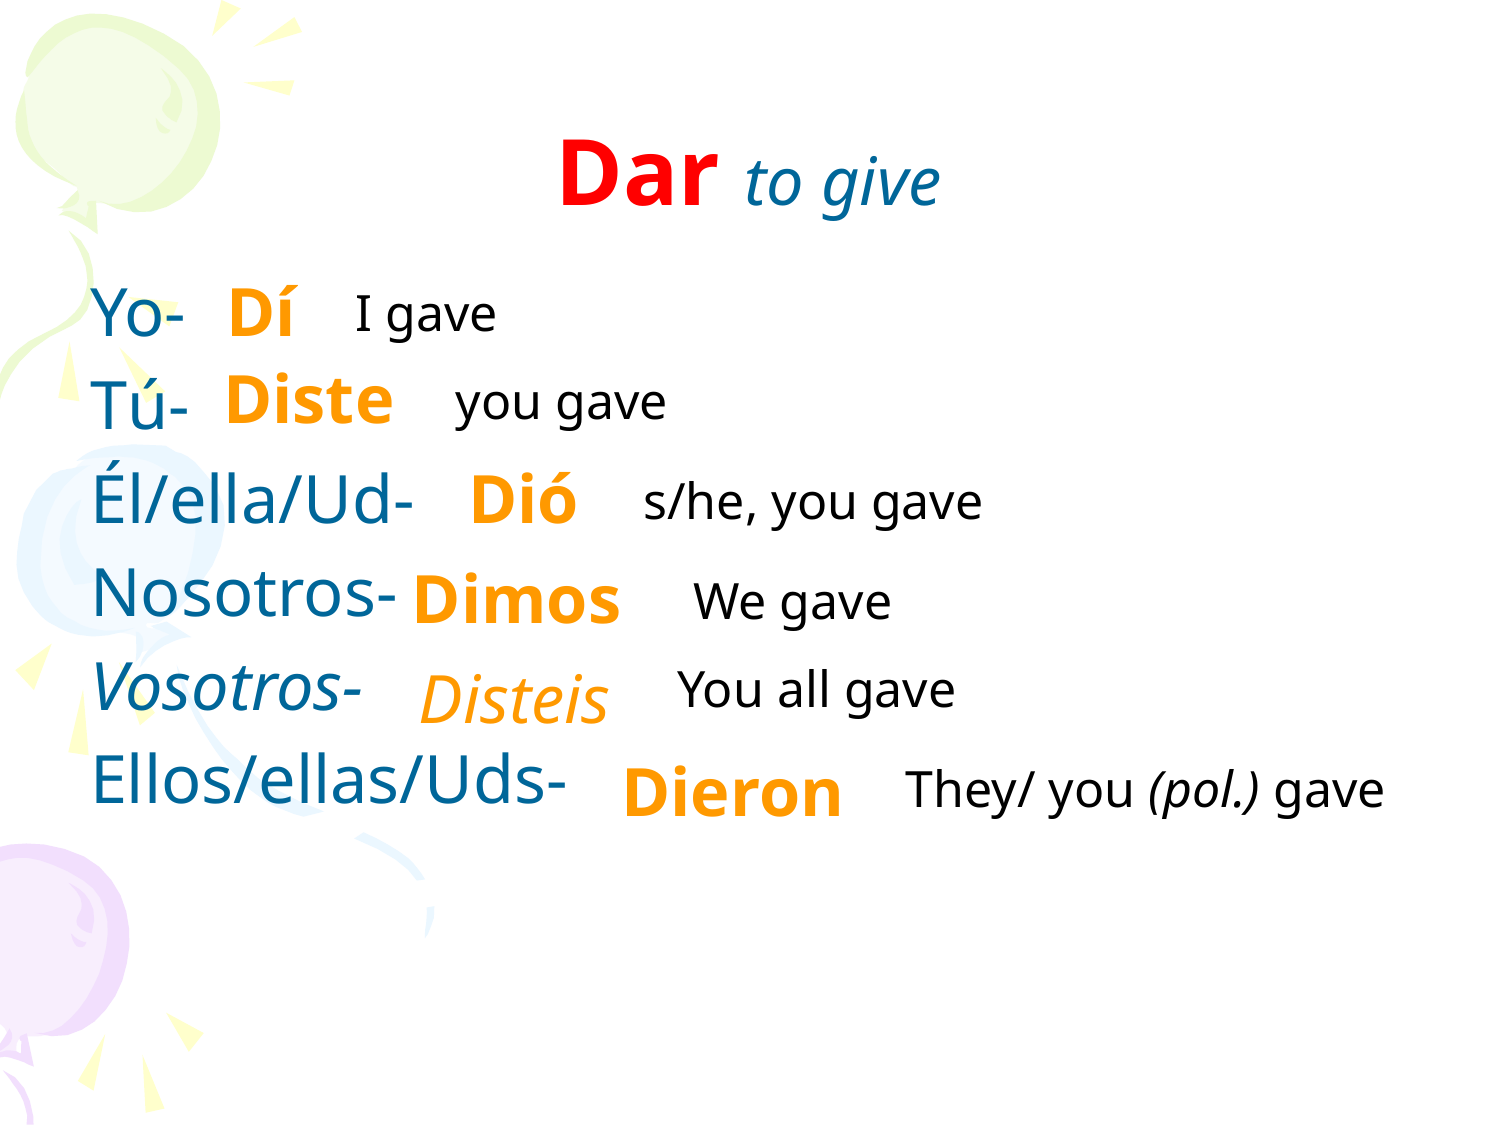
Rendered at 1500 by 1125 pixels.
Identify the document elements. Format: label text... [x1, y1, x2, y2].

text_box s/he, you gave [628, 461, 1138, 537]
list Yo- Tú- Él/ella/Ud- Nosotros- Vosotros- Ellos/ellas/Uds- [75, 262, 1425, 994]
text_box Dió [453, 449, 595, 545]
text_box We gave [678, 561, 1188, 637]
text_box I gave [340, 274, 588, 349]
text_box Dieron [606, 742, 860, 838]
text_box you gave [441, 361, 950, 437]
text_box Disteis [404, 649, 626, 745]
text_box Diste [208, 349, 410, 445]
text_box They/ you (pol.) gave [891, 749, 1450, 825]
text_box Dí [211, 262, 311, 349]
text_box You all gave [662, 649, 1172, 725]
text_box Dimos [397, 549, 637, 645]
title Dar to give [72, 16, 1425, 233]
